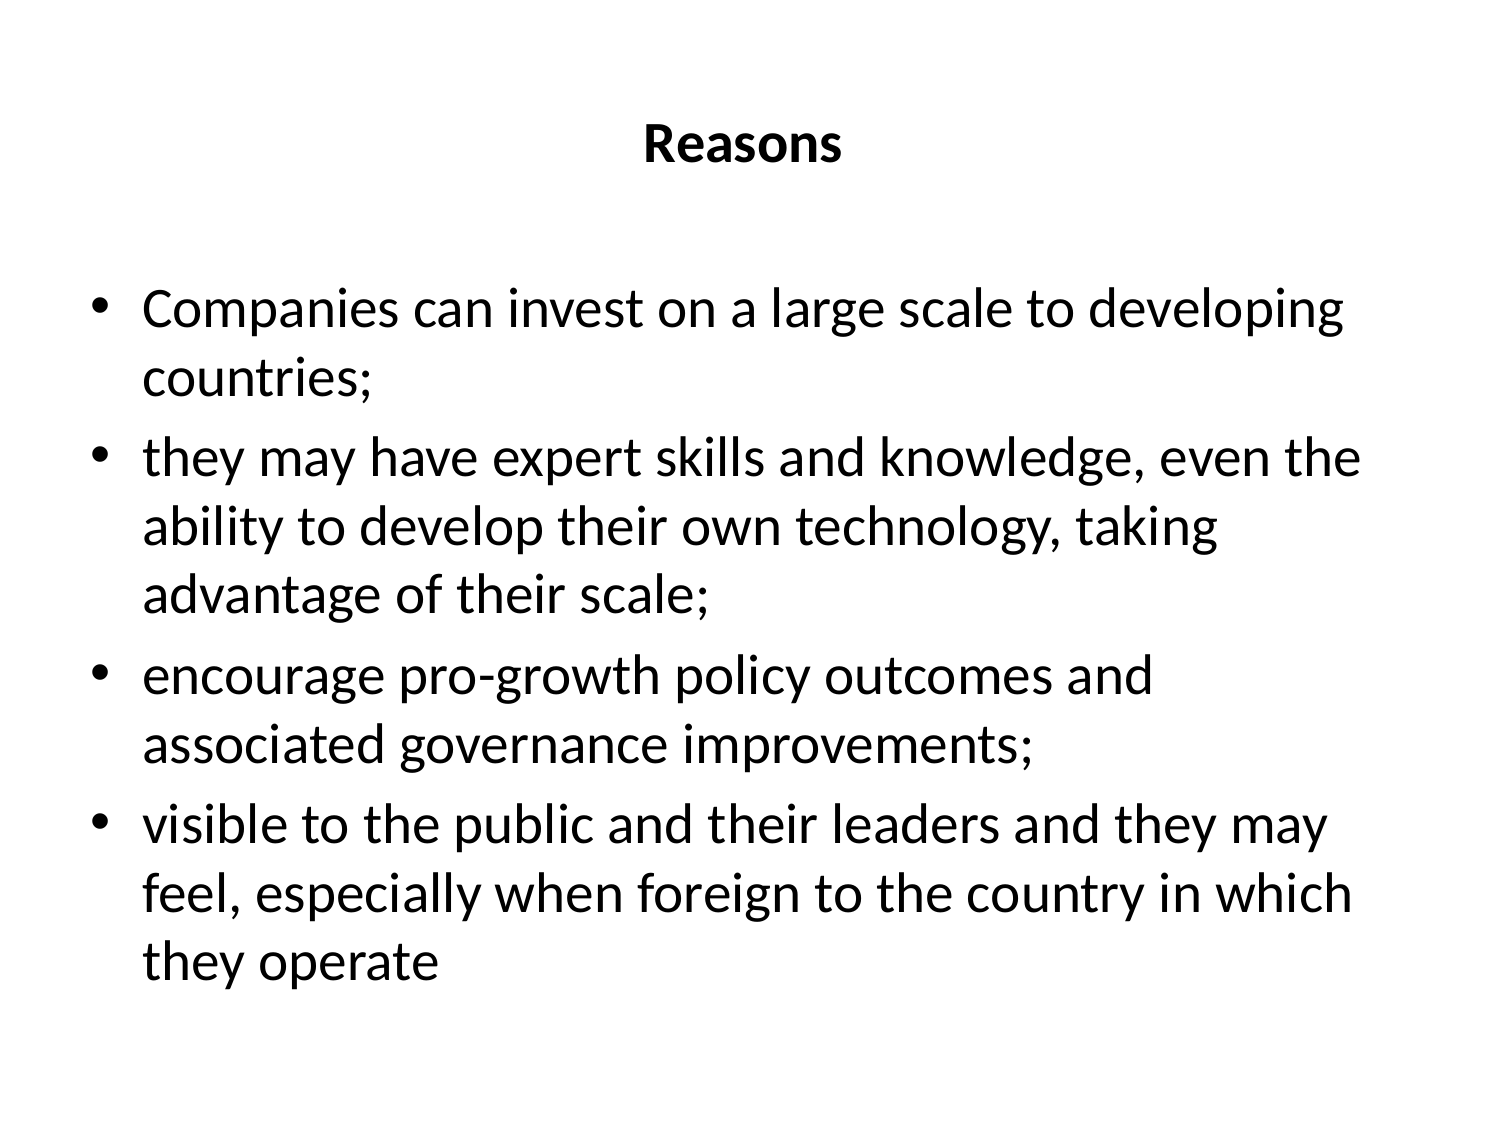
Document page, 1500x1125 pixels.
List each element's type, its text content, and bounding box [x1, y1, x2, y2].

title Reasons [75, 45, 1425, 233]
list Companies can invest on a large scale to developing countries; they may have expert skills and knowledge, even the ability to develop their own technology, taking advantage of their scale; encourage pro-growth policy outcomes and associated governance improvements; visible to the public and their leaders and they may feel, especially when foreign to the country in which they operate [75, 262, 1425, 1005]
